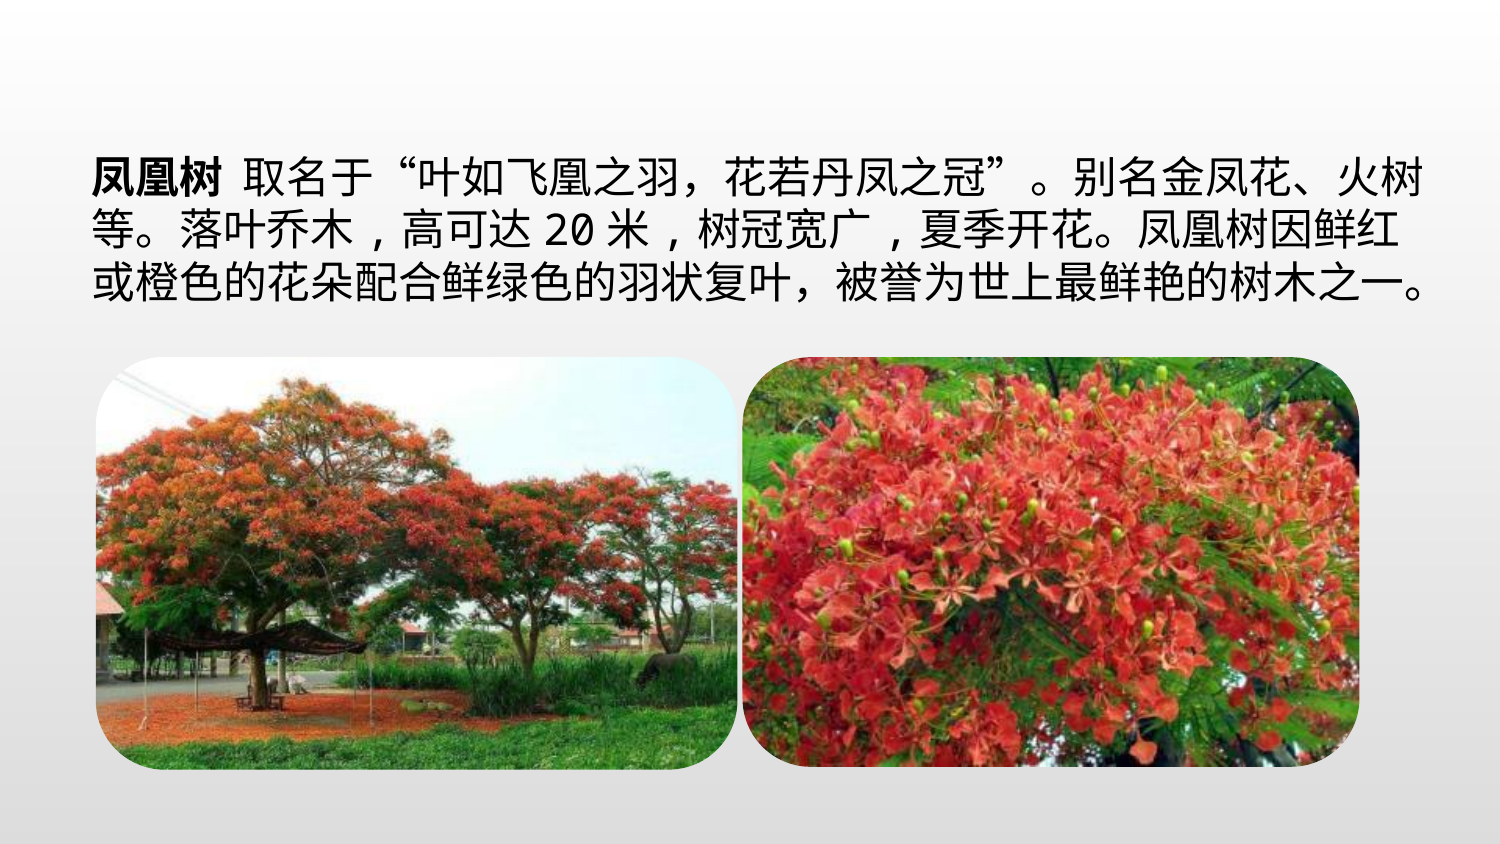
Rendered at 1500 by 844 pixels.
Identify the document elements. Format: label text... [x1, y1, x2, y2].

picture [95, 356, 738, 770]
text_box 凤凰树 取名于“叶如飞凰之羽，花若丹凤之冠”。别名金凤花、火树等。落叶乔木,高可达20米,树冠宽广,夏季开花。凤凰树因鲜红或橙色的花朵配合鲜绿色的羽状复叶，被誉为世上最鲜艳的树木之一。 [80, 143, 1441, 348]
picture [742, 357, 1360, 767]
